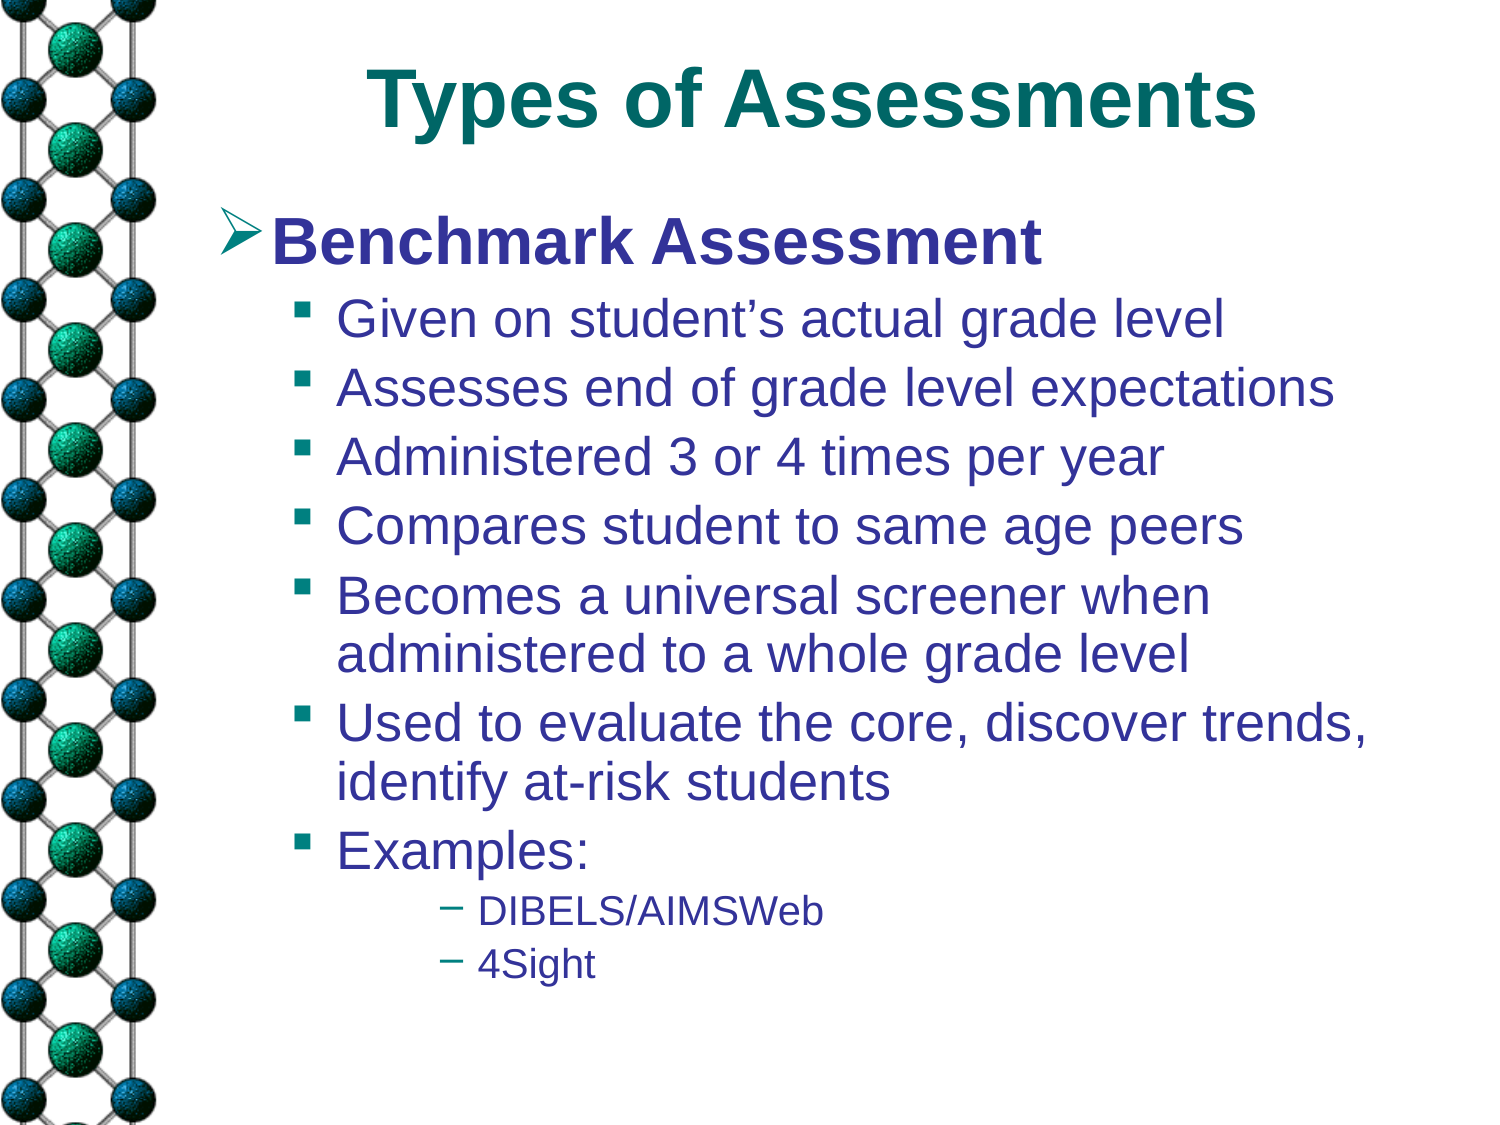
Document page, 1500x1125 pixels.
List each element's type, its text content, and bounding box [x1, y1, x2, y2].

list Benchmark Assessment Given on student’s actual grade level Assesses end of grade level expectations Administered 3 or 4 times per year Compares student to same age peers Becomes a universal screener when administered to a whole grade level Used to evaluate the core, discover trends, identify at-risk students Examples: DIBELS/AIMSWeb 4Sight [199, 199, 1426, 943]
title Types of Assessments [199, 0, 1426, 188]
picture [0, 0, 1500, 1125]
